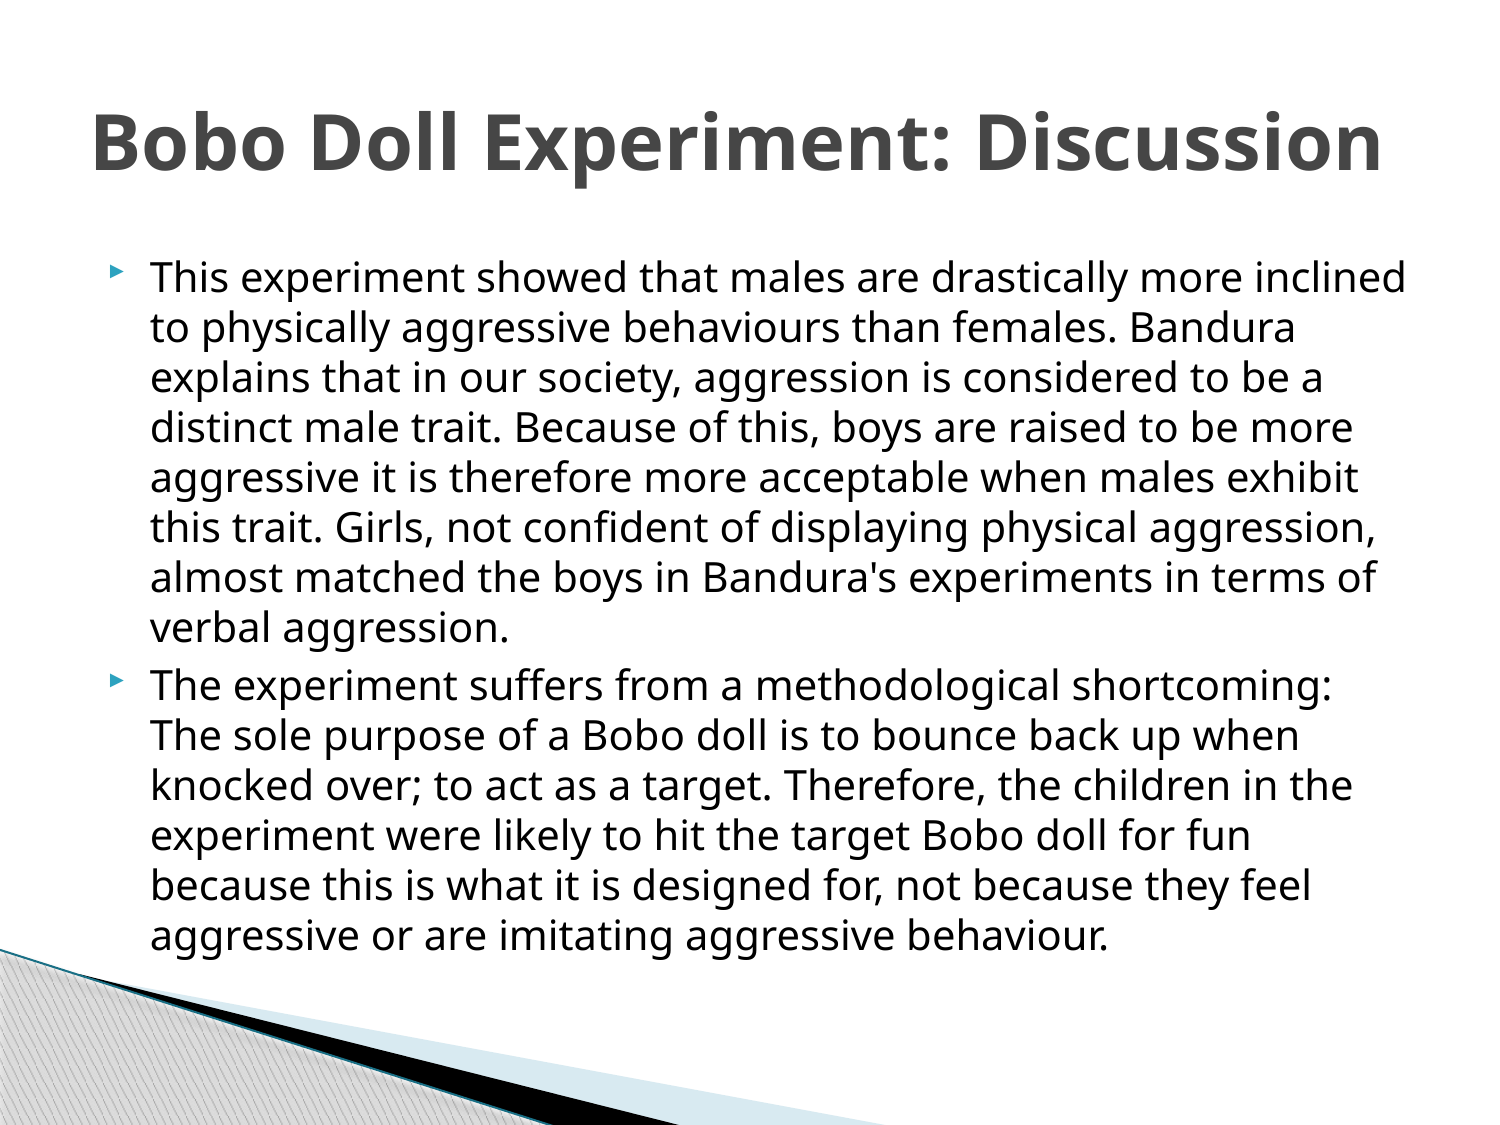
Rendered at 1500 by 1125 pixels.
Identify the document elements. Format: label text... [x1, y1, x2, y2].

title Bobo Doll Experiment: Discussion [75, 45, 1425, 233]
list This experiment showed that males are drastically more inclined to physically aggressive behaviours than females. Bandura explains that in our society, aggression is considered to be a distinct male trait. Because of this, boys are raised to be more aggressive it is therefore more acceptable when males exhibit this trait. Girls, not confident of displaying physical aggression, almost matched the boys in Bandura's experiments in terms of verbal aggression. The experiment suffers from a methodological shortcoming: The sole purpose of a Bobo doll is to bounce back up when knocked over; to act as a target. Therefore, the children in the experiment were likely to hit the target Bobo doll for fun because this is what it is designed for, not because they feel aggressive or are imitating aggressive behaviour. [75, 243, 1425, 986]
